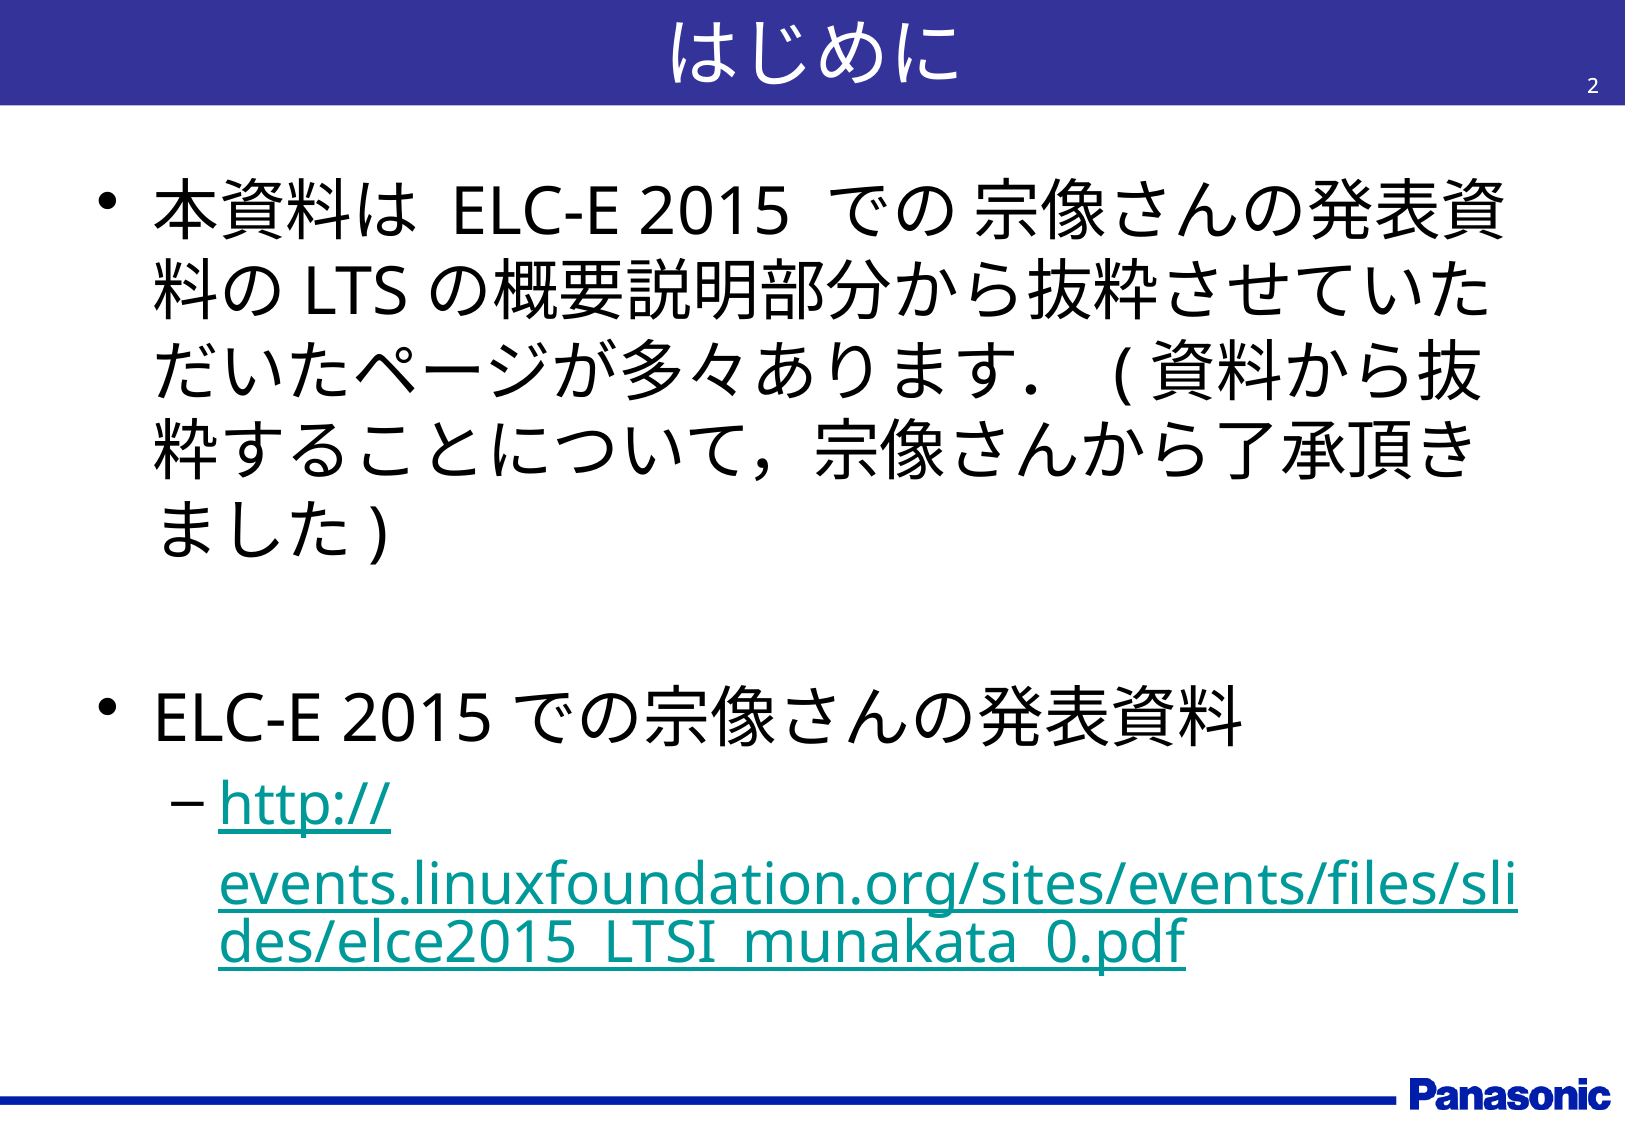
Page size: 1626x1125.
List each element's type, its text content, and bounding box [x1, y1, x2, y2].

title はじめに [83, 0, 1547, 103]
list 本資料は ELC-E 2015 での 宗像さんの発表資料のLTSの概要説明部分から抜粋させていただいたページが多々あります． (資料から抜粋することについて，宗像さんから了承頂きました) ELC-E 2015での宗像さんの発表資料 http://events.linuxfoundation.org/sites/events/files/slides/elce2015_LTSI_munakata_0.pdf [80, 160, 1544, 1006]
slide_number 2 [1522, 65, 1615, 106]
picture [0, 1077, 1616, 1110]
